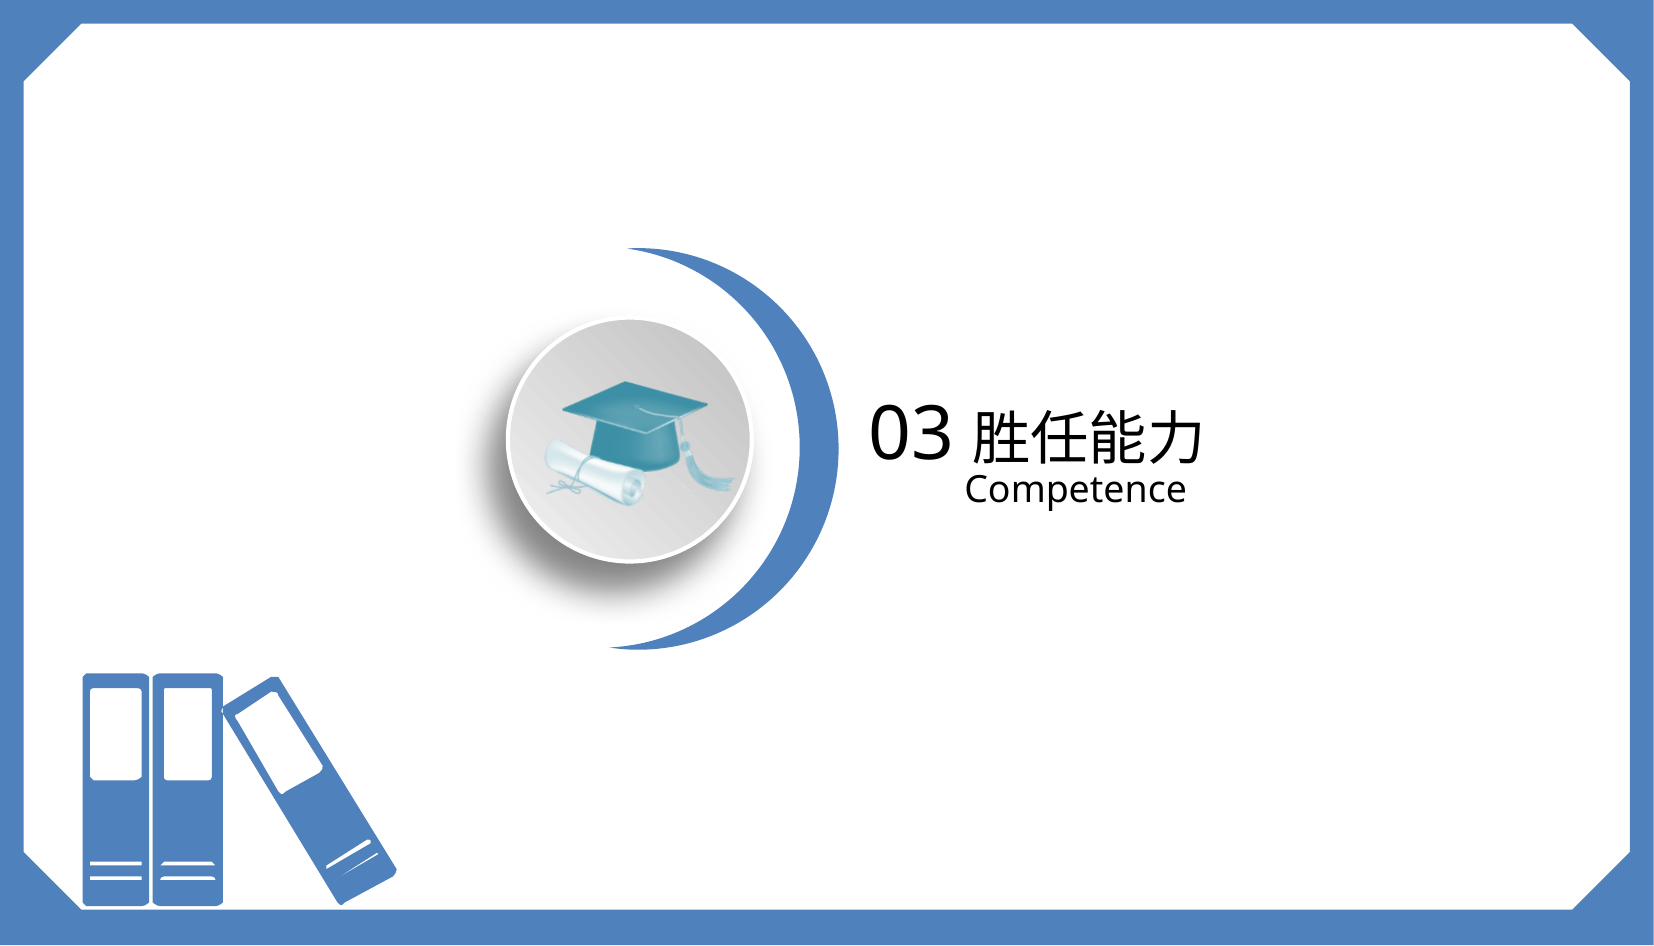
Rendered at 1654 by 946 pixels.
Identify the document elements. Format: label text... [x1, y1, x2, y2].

picture [538, 381, 736, 511]
text_box [0, 0, 1654, 946]
text_box 03胜任能力 [853, 377, 1241, 483]
text_box [505, 315, 754, 564]
text_box Competence [949, 457, 1203, 517]
text_box [152, 673, 397, 907]
text_box [607, 245, 841, 652]
text_box [82, 673, 150, 907]
